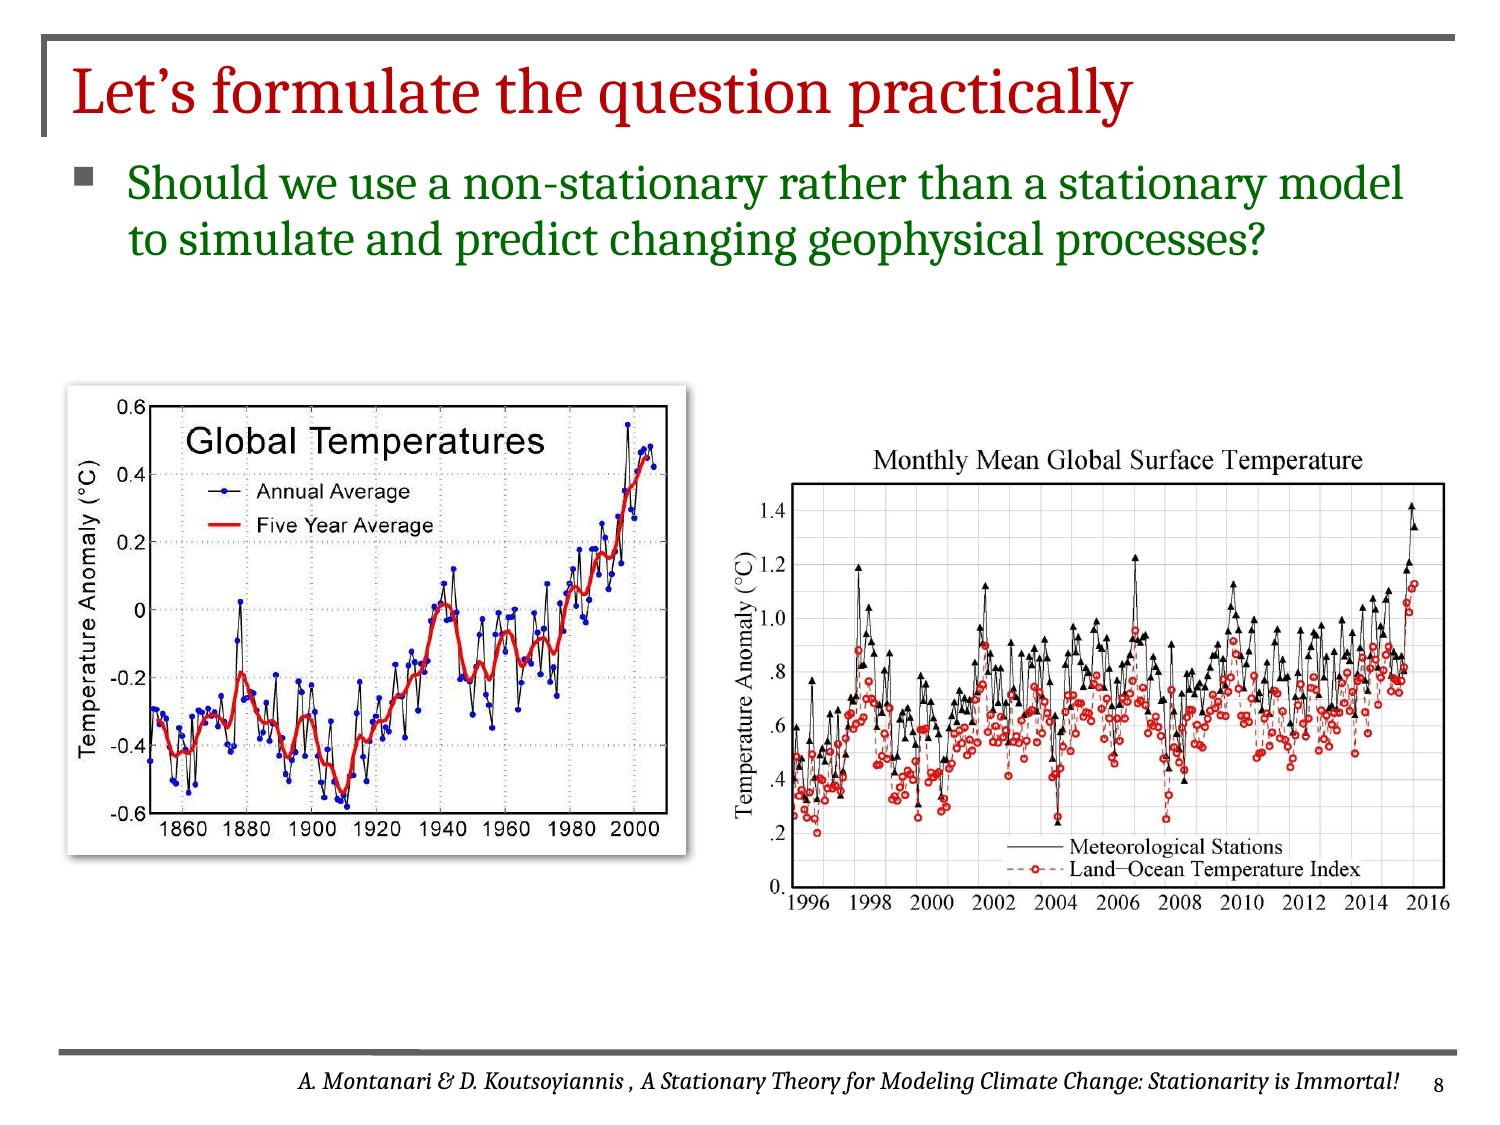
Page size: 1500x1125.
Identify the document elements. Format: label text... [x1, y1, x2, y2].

footer A. Montanari & D. Koutsoyiannis , A Stationary Theory for Modeling Climate Change: Stationarity is Immortal! [154, 1047, 1416, 1103]
slide_number 8 [1385, 1064, 1459, 1105]
picture [725, 437, 1458, 925]
picture [60, 378, 697, 867]
list Should we use a non-stationary rather than a stationary model to simulate and predict changing geophysical processes? [56, 147, 1455, 1019]
title Let’s formulate the question practically [56, 45, 1455, 147]
